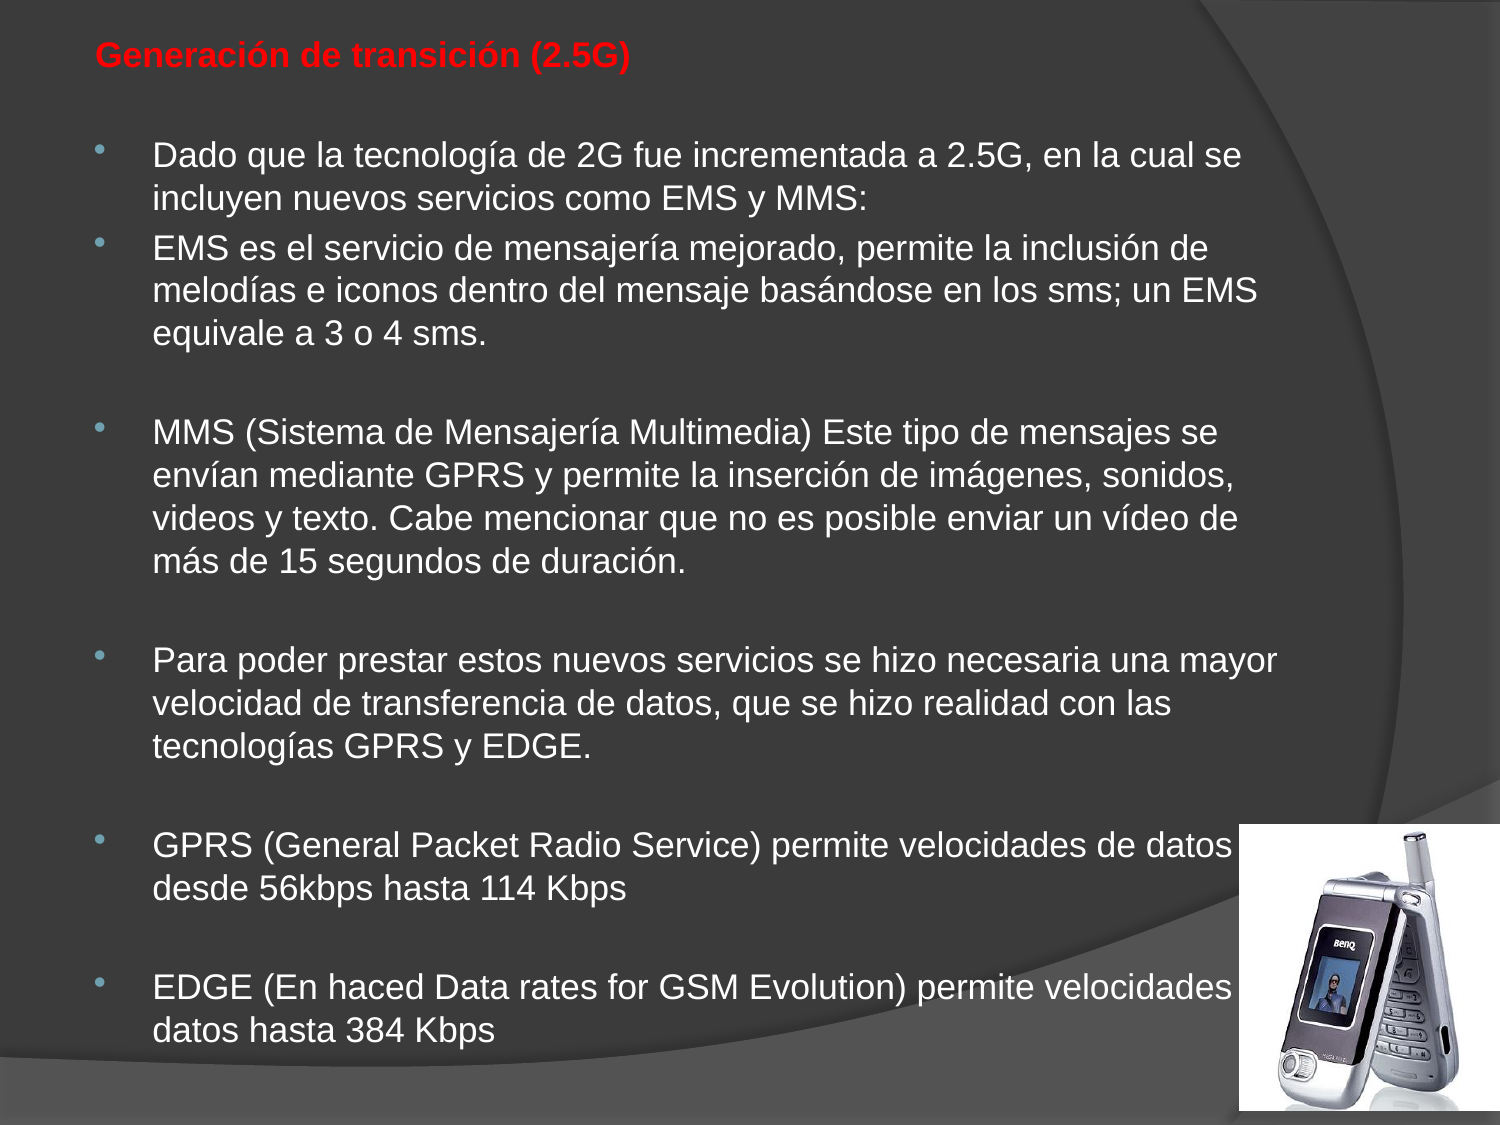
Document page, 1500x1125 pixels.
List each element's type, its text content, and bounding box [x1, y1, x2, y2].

picture [1239, 824, 1500, 1111]
list Generación de transición (2.5G) Dado que la tecnología de 2G fue incrementada a 2.5G, en la cual se incluyen nuevos servicios como EMS y MMS: EMS es el servicio de mensajería mejorado, permite la inclusión de melodías e iconos dentro del mensaje basándose en los sms; un EMS equivale a 3 o 4 sms. MMS (Sistema de Mensajería Multimedia) Este tipo de mensajes se envían mediante GPRS y permite la inserción de imágenes, sonidos, videos y texto. Cabe mencionar que no es posible enviar un vídeo de más de 15 segundos de duración. Para poder prestar estos nuevos servicios se hizo necesaria una mayor velocidad de transferencia de datos, que se hizo realidad con las tecnologías GPRS y EDGE. GPRS (General Packet Radio Service) permite velocidades de datos desde 56kbps hasta 114 Kbps EDGE (En haced Data rates for GSM Evolution) permite velocidades de datos hasta 384 Kbps [75, 24, 1300, 1063]
